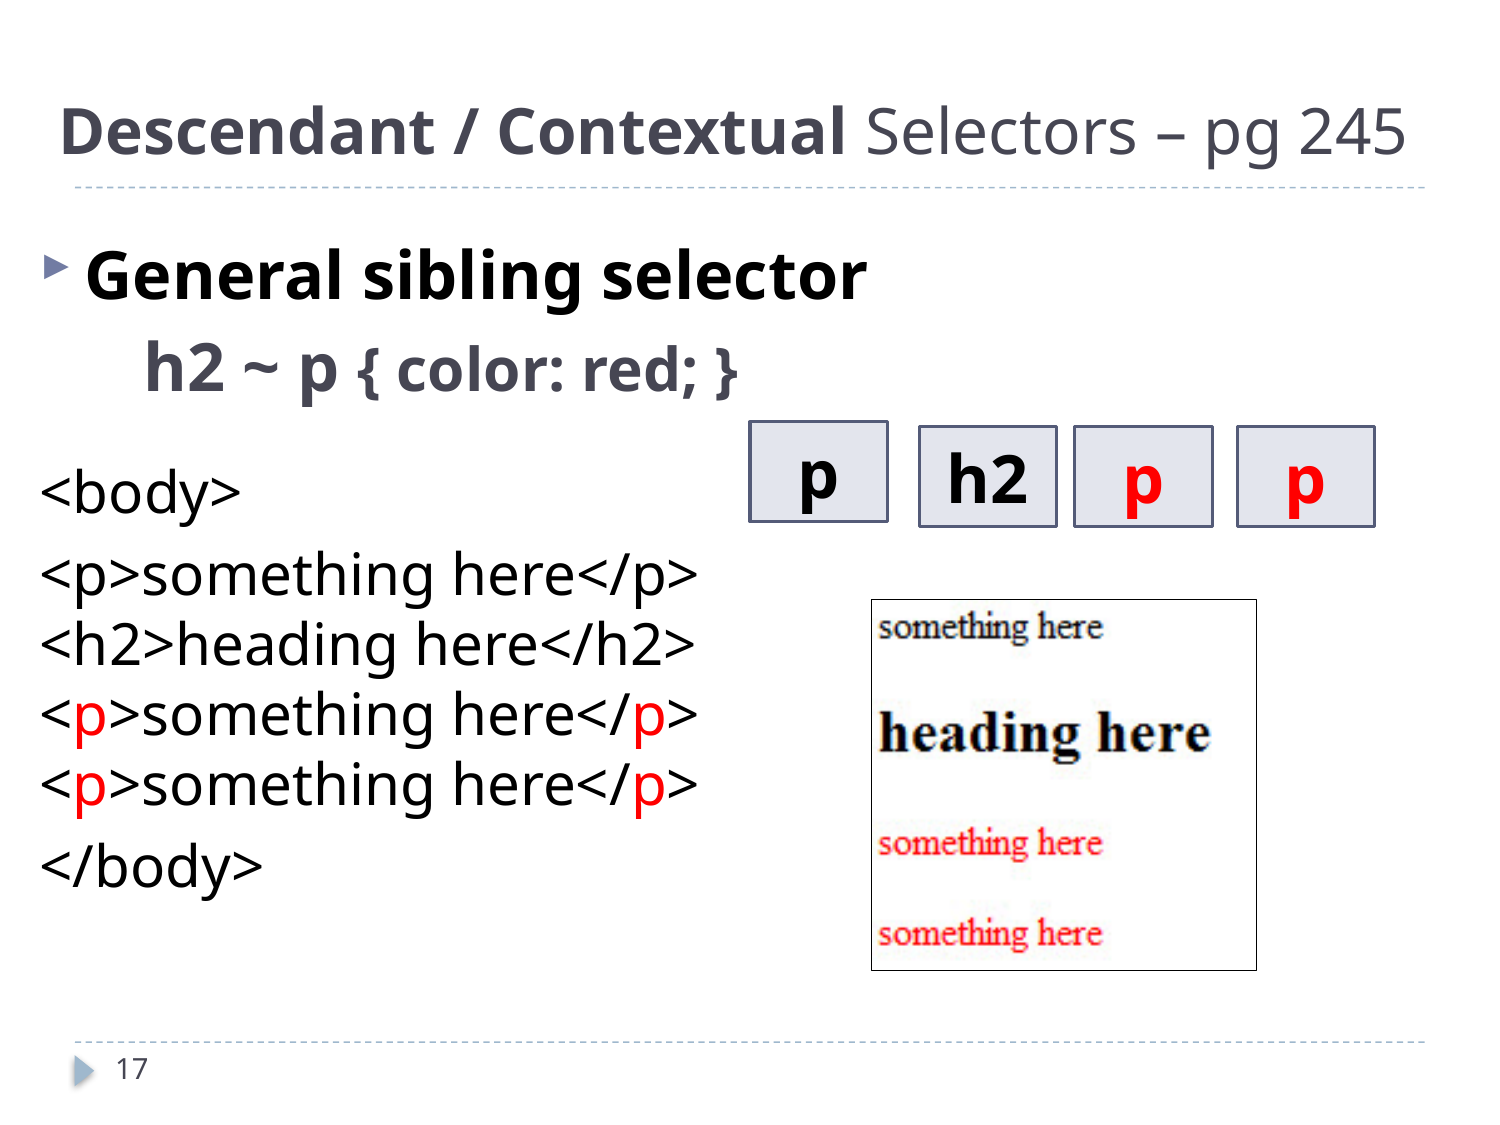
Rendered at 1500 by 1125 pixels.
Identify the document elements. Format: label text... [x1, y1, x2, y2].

text_box p [1236, 425, 1376, 528]
text_box h2 [918, 425, 1058, 528]
slide_number 17 [100, 1042, 426, 1103]
list General sibling selector h2 ~ p { color: red; } <body> <p>something here</p> <h2>heading here</h2> <p>something here</p> <p>something here</p> </body> [24, 224, 1488, 1025]
picture [870, 599, 1257, 971]
text_box p [1073, 425, 1214, 528]
title Descendant / Contextual Selectors – pg 245 [43, 12, 1457, 175]
text_box p [748, 420, 889, 523]
